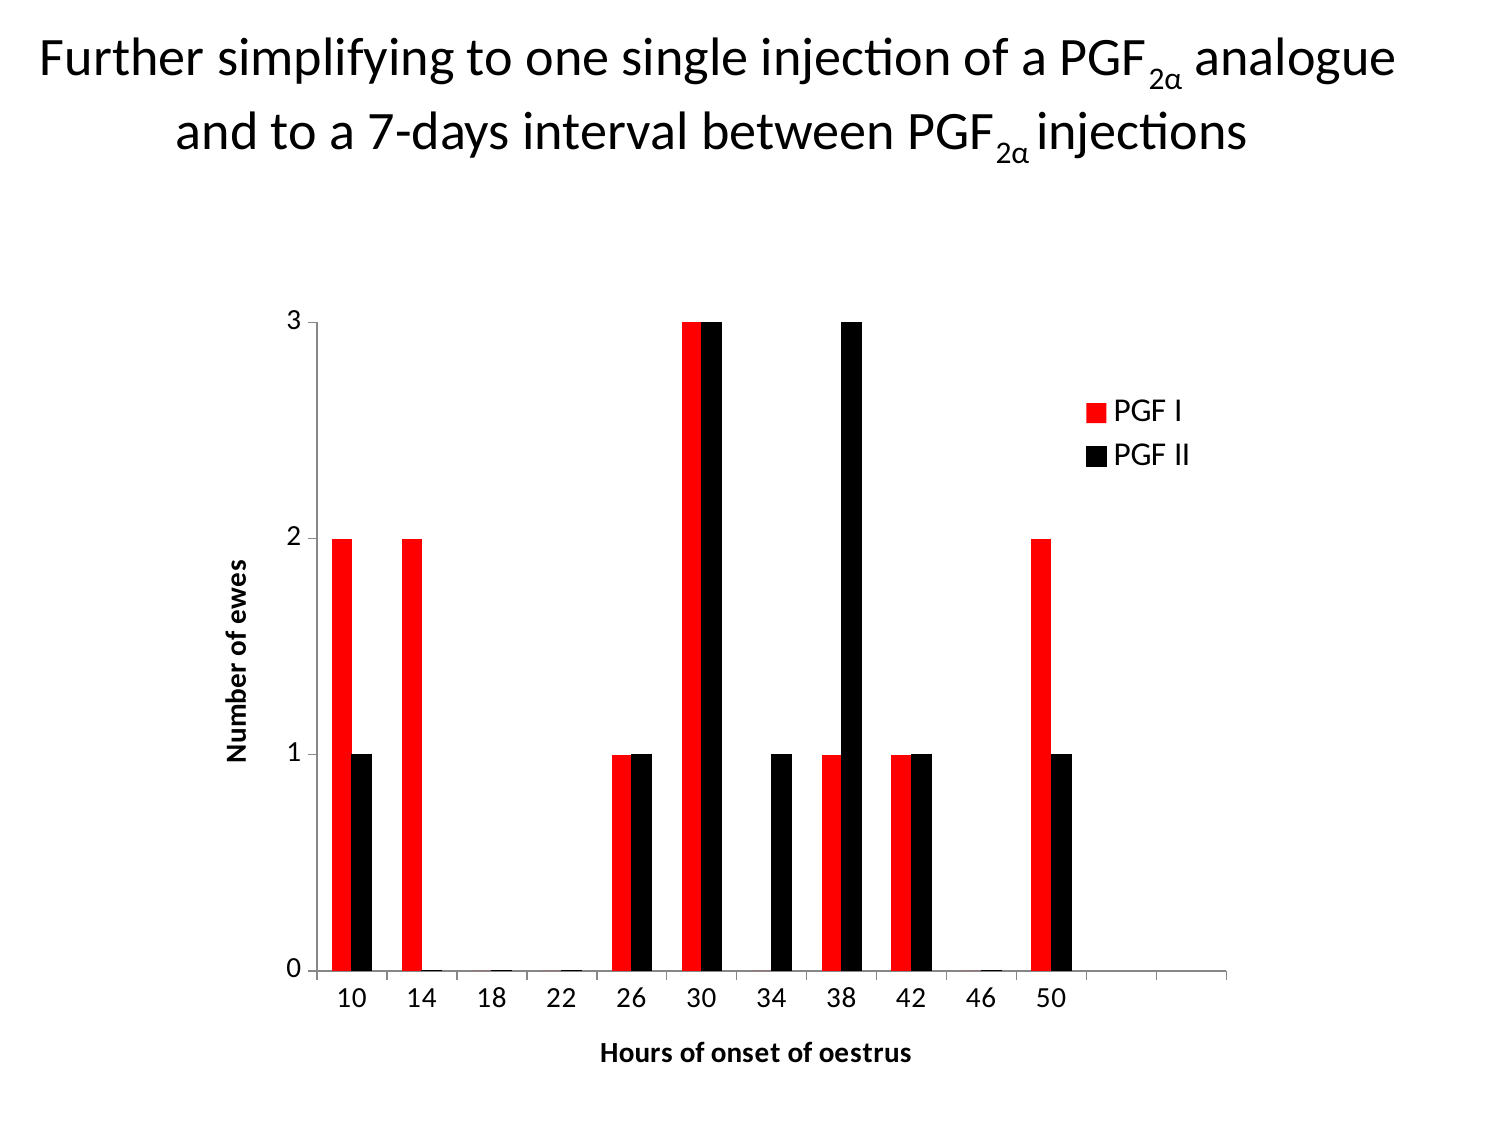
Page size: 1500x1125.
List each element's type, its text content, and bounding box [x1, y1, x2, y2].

chart [188, 290, 1389, 1104]
text_box Further simplifying to one single injection of a PGF2α analogue and to a 7-days interval between PGF2α injections [11, 14, 1425, 202]
